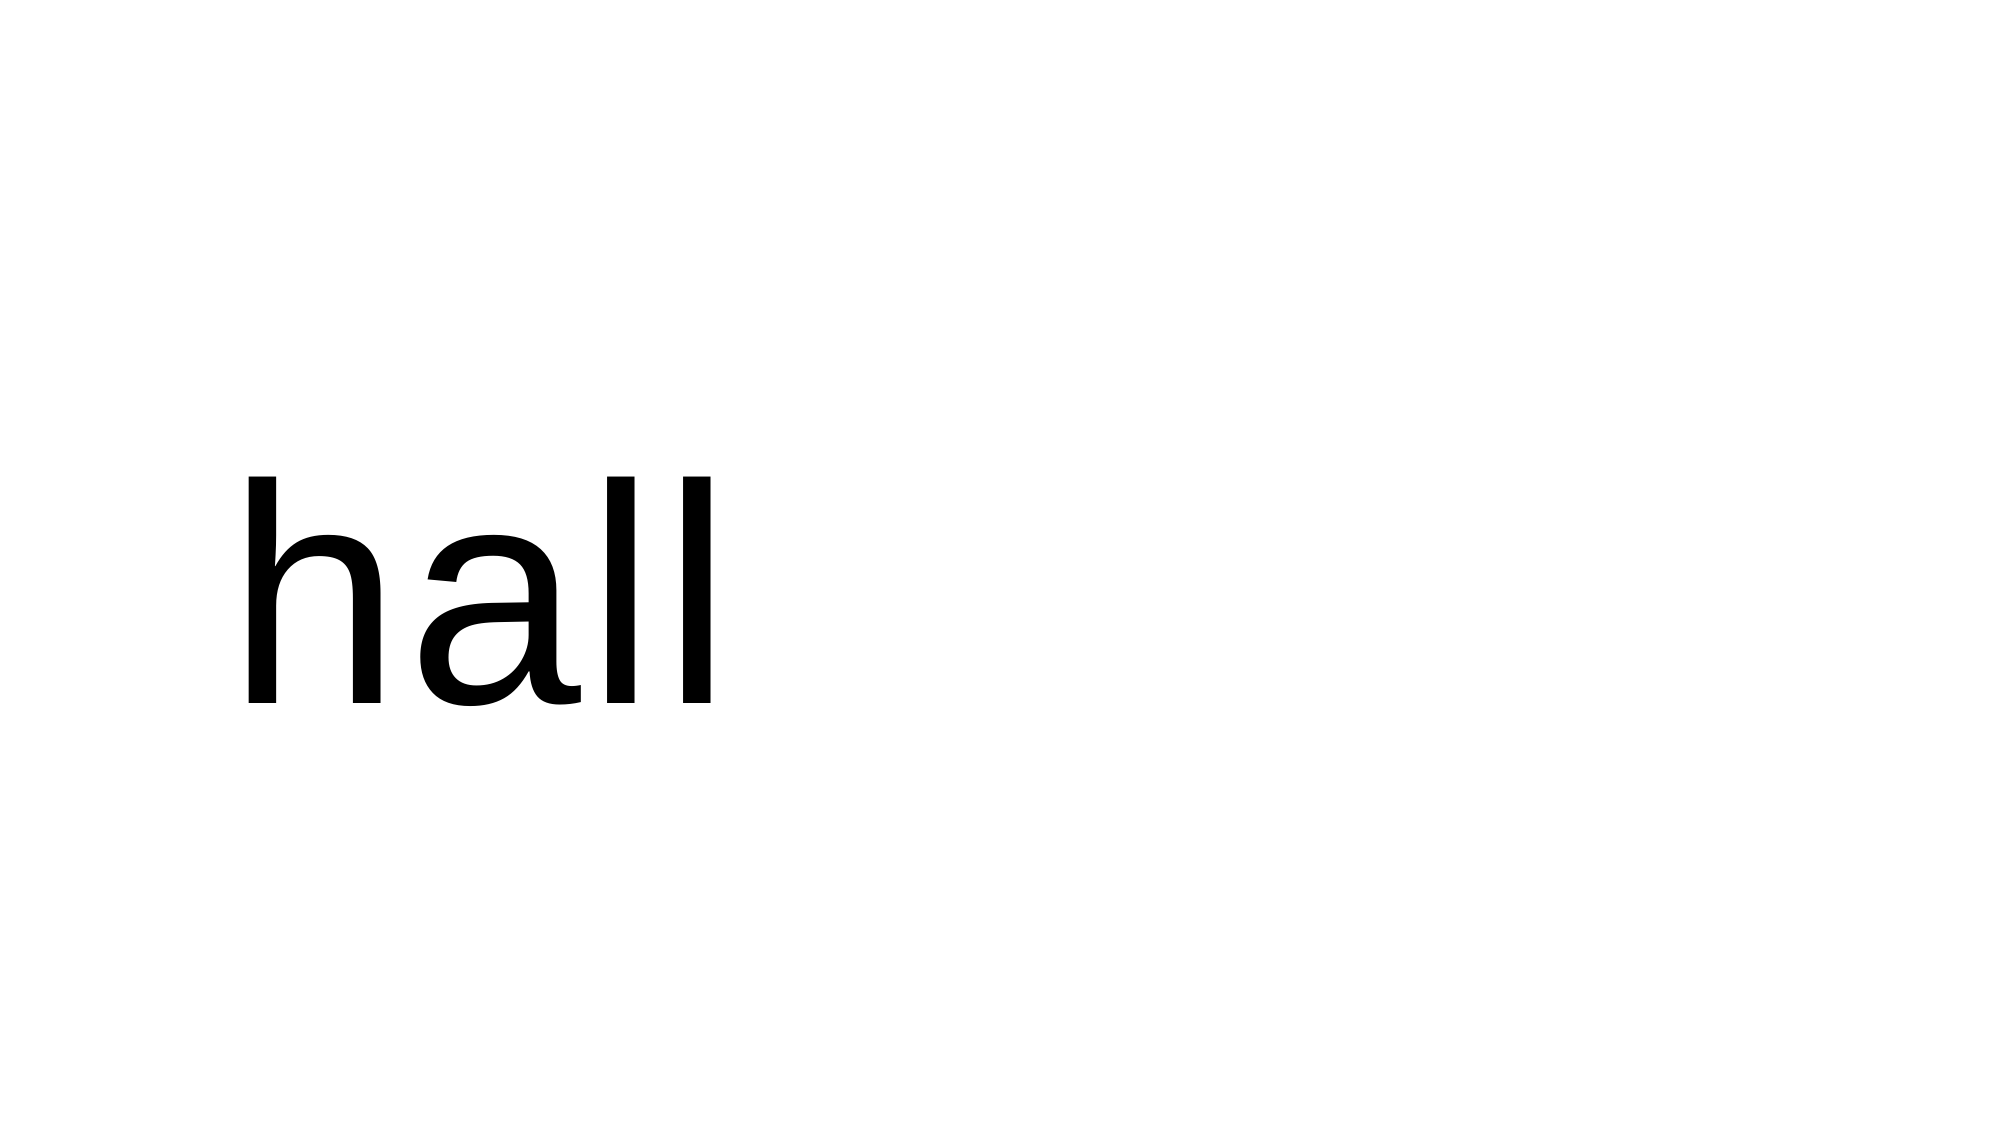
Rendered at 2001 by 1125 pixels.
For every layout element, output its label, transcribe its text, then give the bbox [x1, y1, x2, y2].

title halltestelle [0, 174, 2000, 779]
